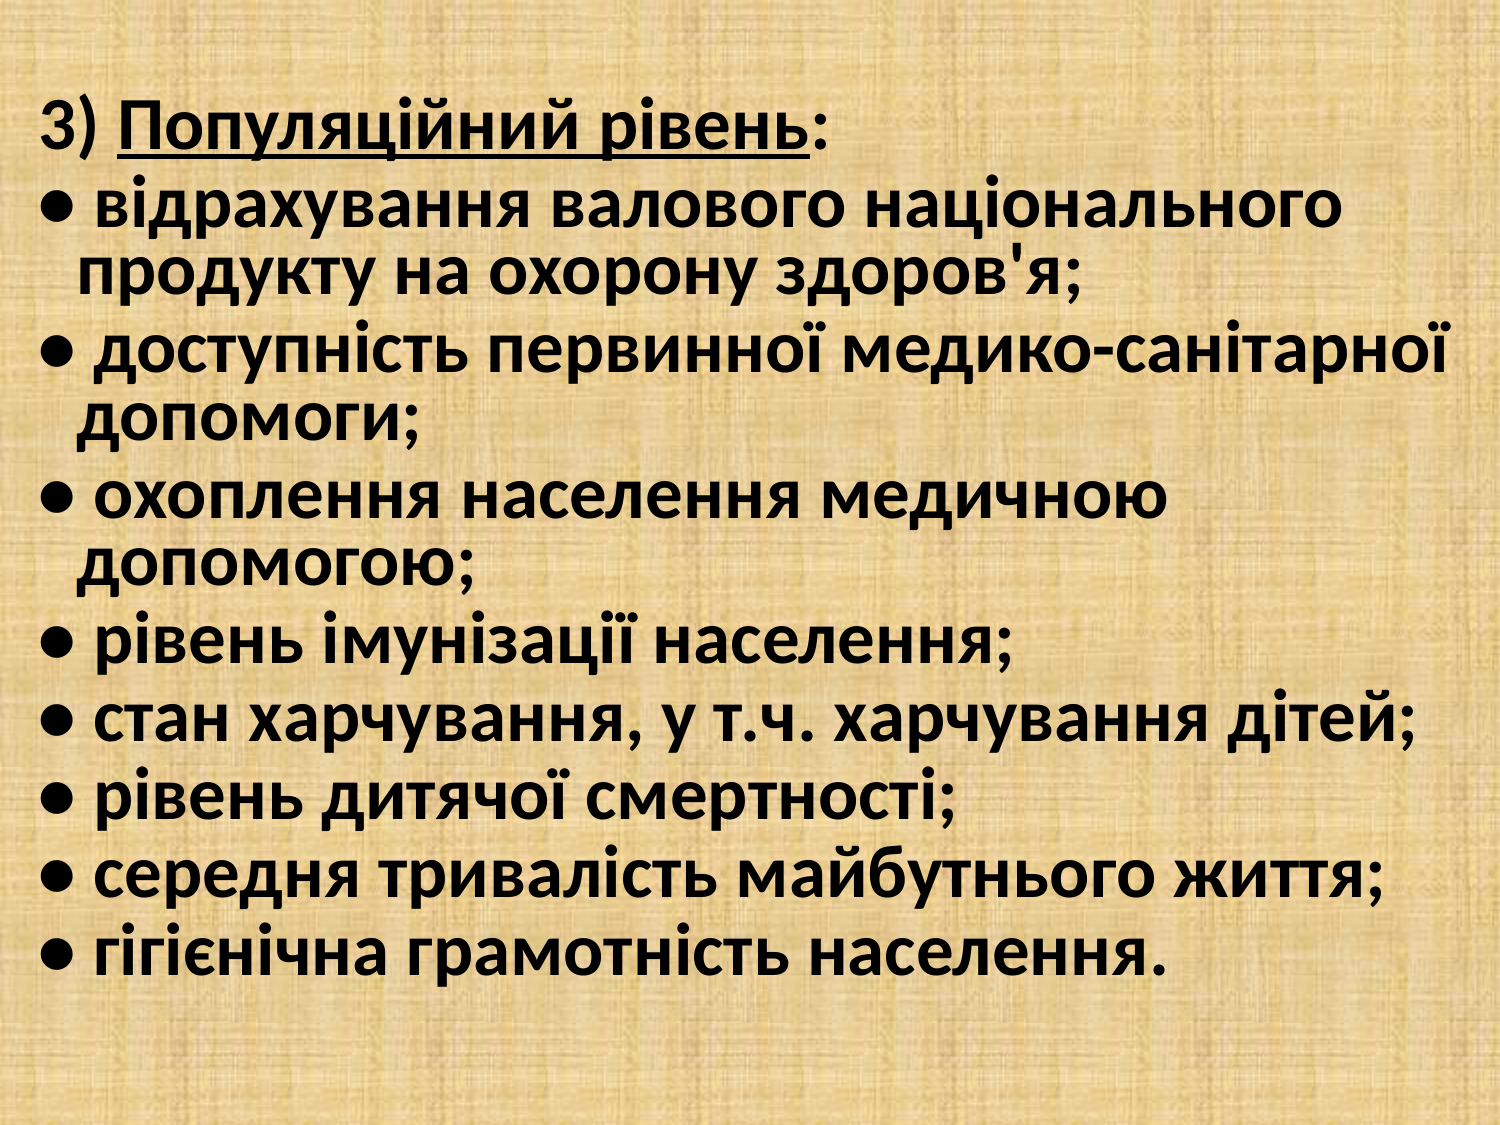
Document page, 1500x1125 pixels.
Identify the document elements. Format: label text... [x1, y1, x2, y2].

list 3) Популяційний рівень: • відрахування валового національного продукту на охорону здоров'я; • доступність первинної медико-санітарної допомоги; • охоплення населення медичною допомогою; • рівень імунізації населення; • стан харчування, у т.ч. харчування дітей; • рівень дитячої смертності; • середня тривалість майбутнього життя; • гігієнічна грамотність населення. [23, 87, 1500, 1125]
picture [0, 0, 1500, 1125]
